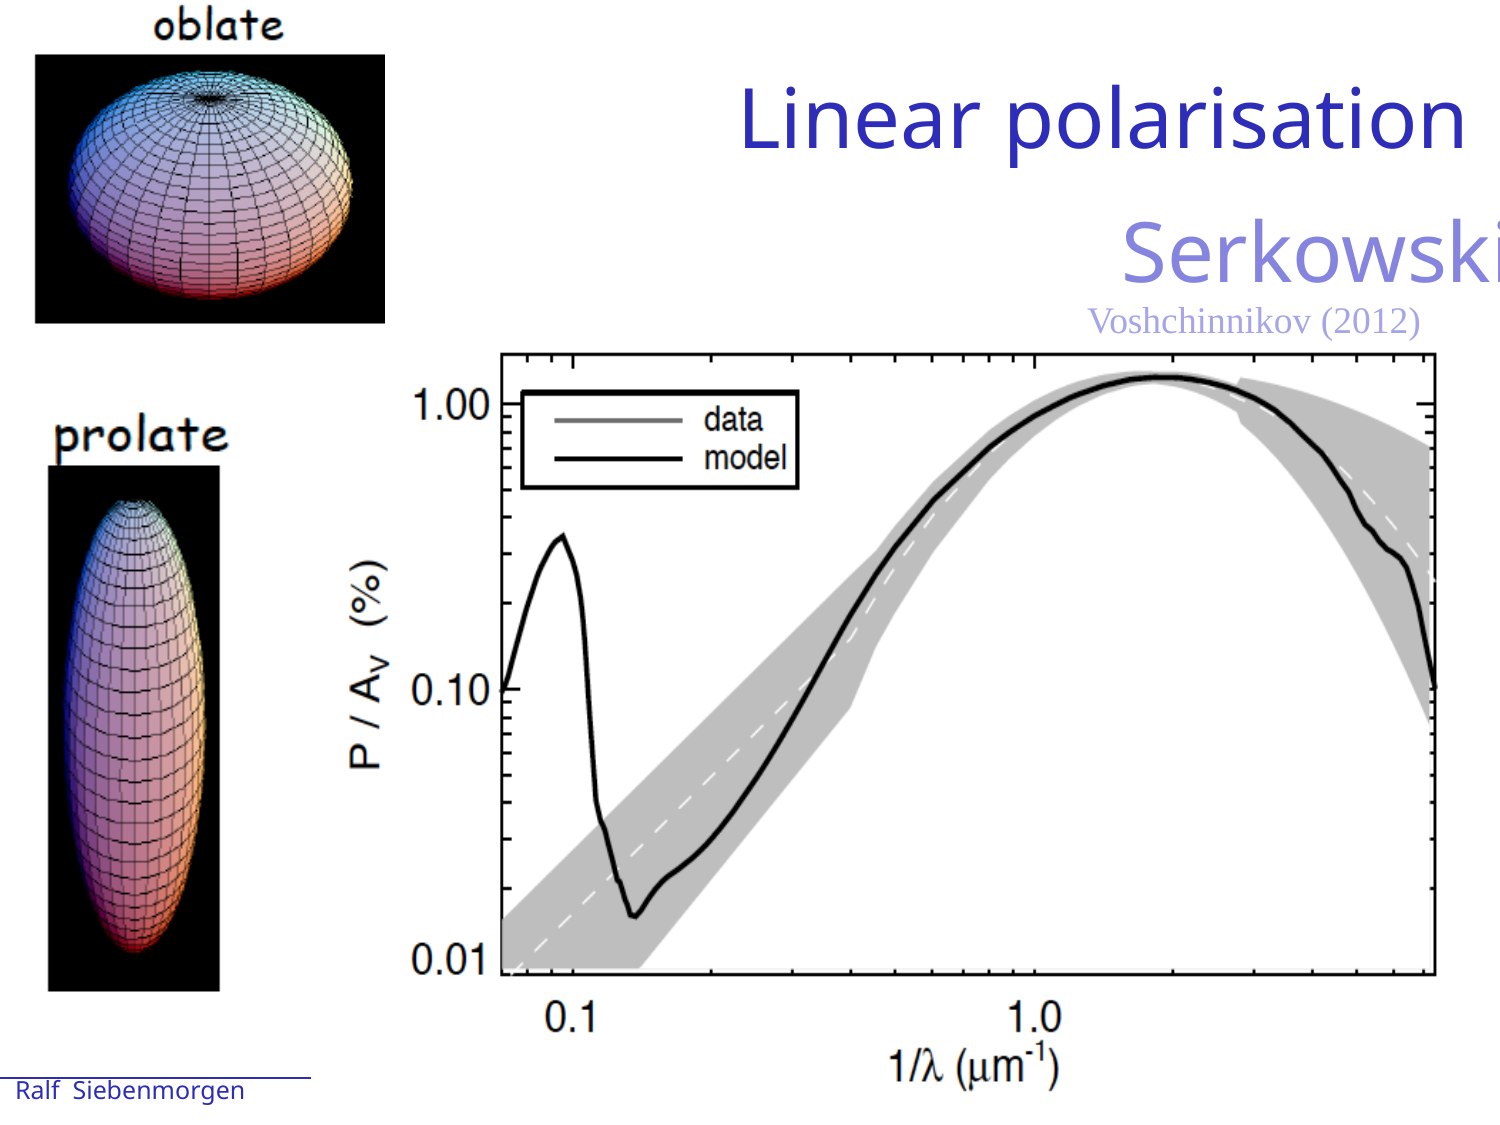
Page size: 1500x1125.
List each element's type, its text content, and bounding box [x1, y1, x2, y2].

text_box Linear polarisation Serkowski [722, 23, 1500, 306]
picture [29, 0, 1500, 1120]
text_box ~Voshchinnikov (2012) [1045, 255, 1483, 324]
picture [0, 396, 250, 1006]
